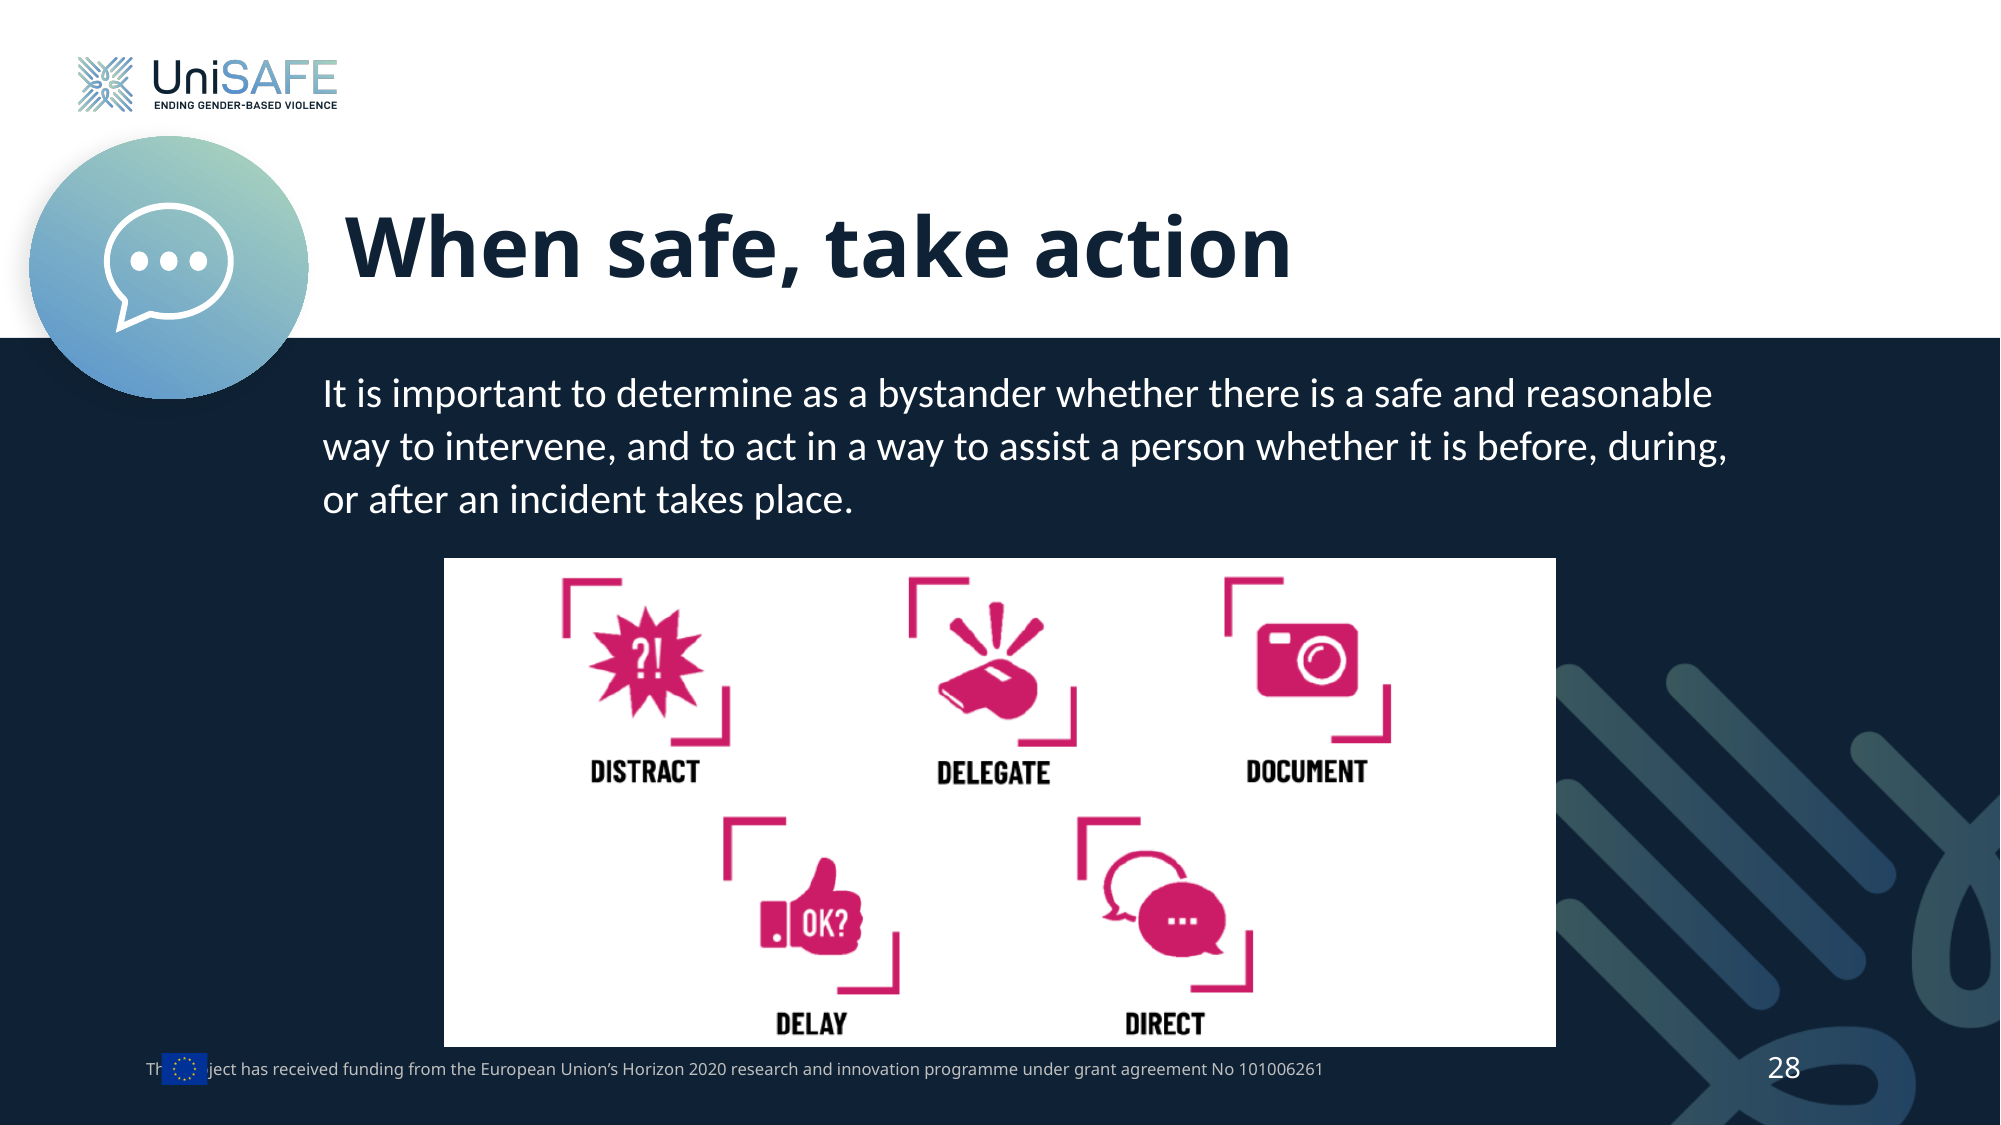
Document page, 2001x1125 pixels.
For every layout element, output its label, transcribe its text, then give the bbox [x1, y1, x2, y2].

text_box It is important to determine as a bystander whether there is a safe and reasonable way to intervene, and to act in a way to assist a person whether it is before, during, or after an incident takes place. [322, 354, 1767, 530]
picture [444, 557, 1556, 1047]
text_box [28, 135, 310, 401]
picture [78, 57, 337, 112]
text_box [103, 202, 234, 333]
title When safe, take action [345, 173, 2000, 302]
